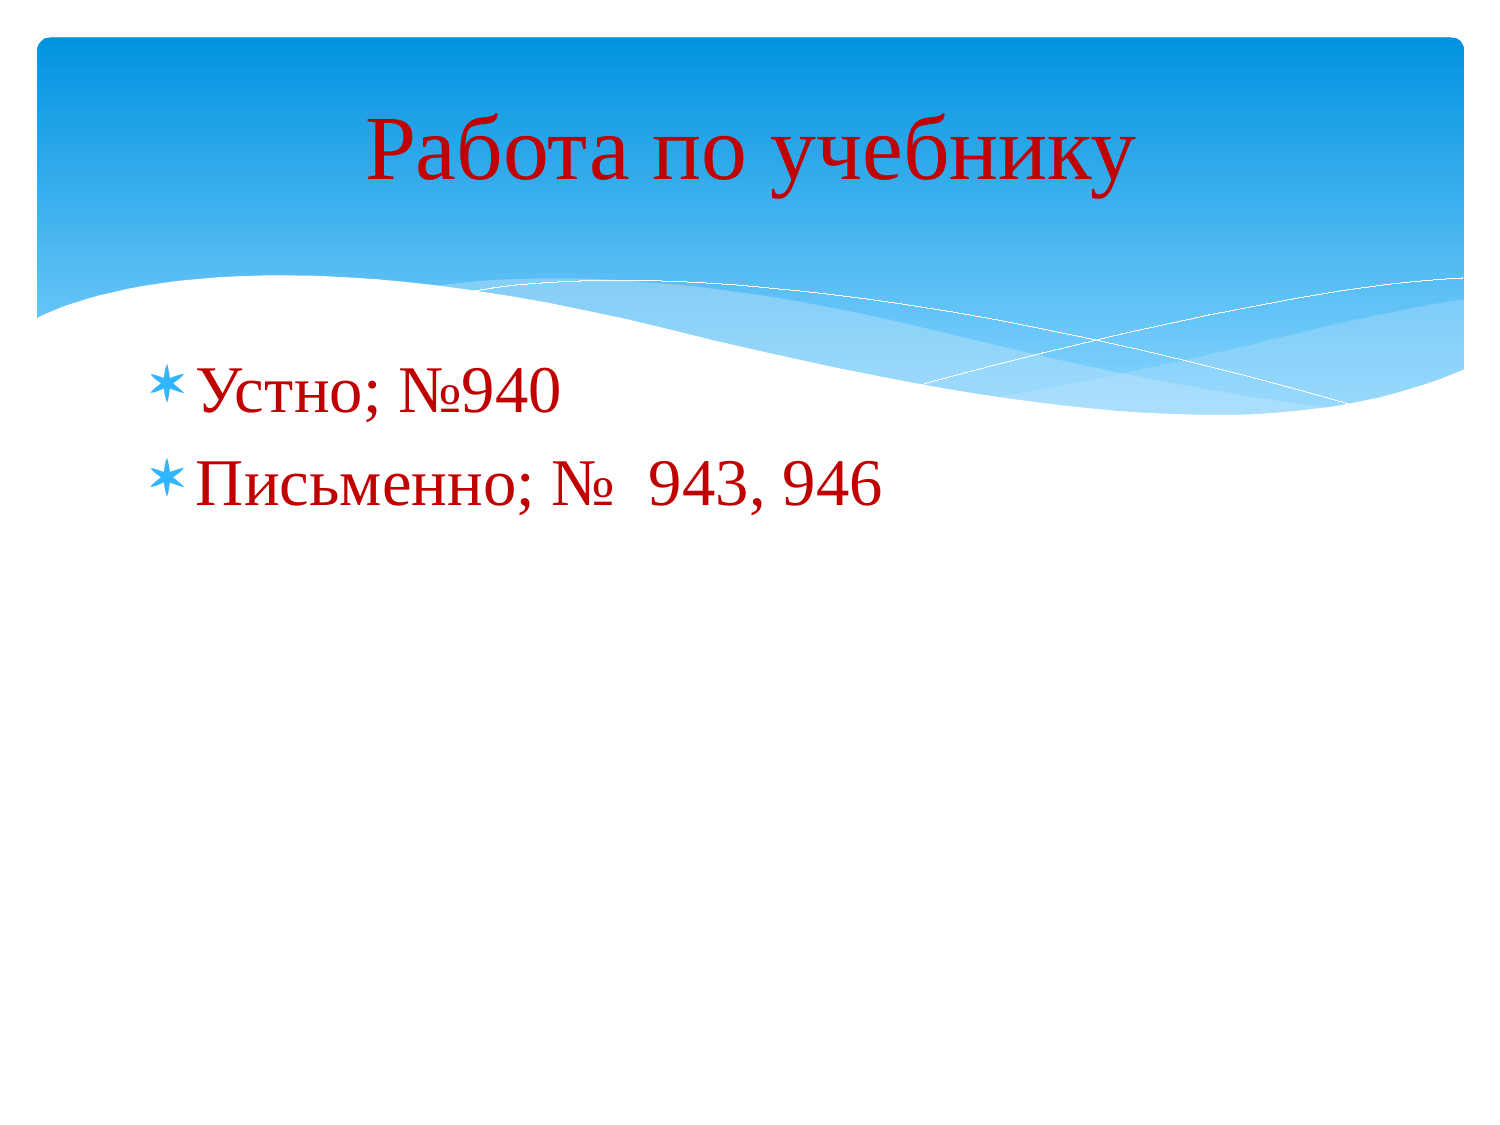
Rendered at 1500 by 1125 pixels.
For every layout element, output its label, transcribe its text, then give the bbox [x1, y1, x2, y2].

title Работа по учебнику [76, 42, 1427, 243]
list Устно; №940 Письменно; № 943, 946 [135, 338, 1459, 1088]
